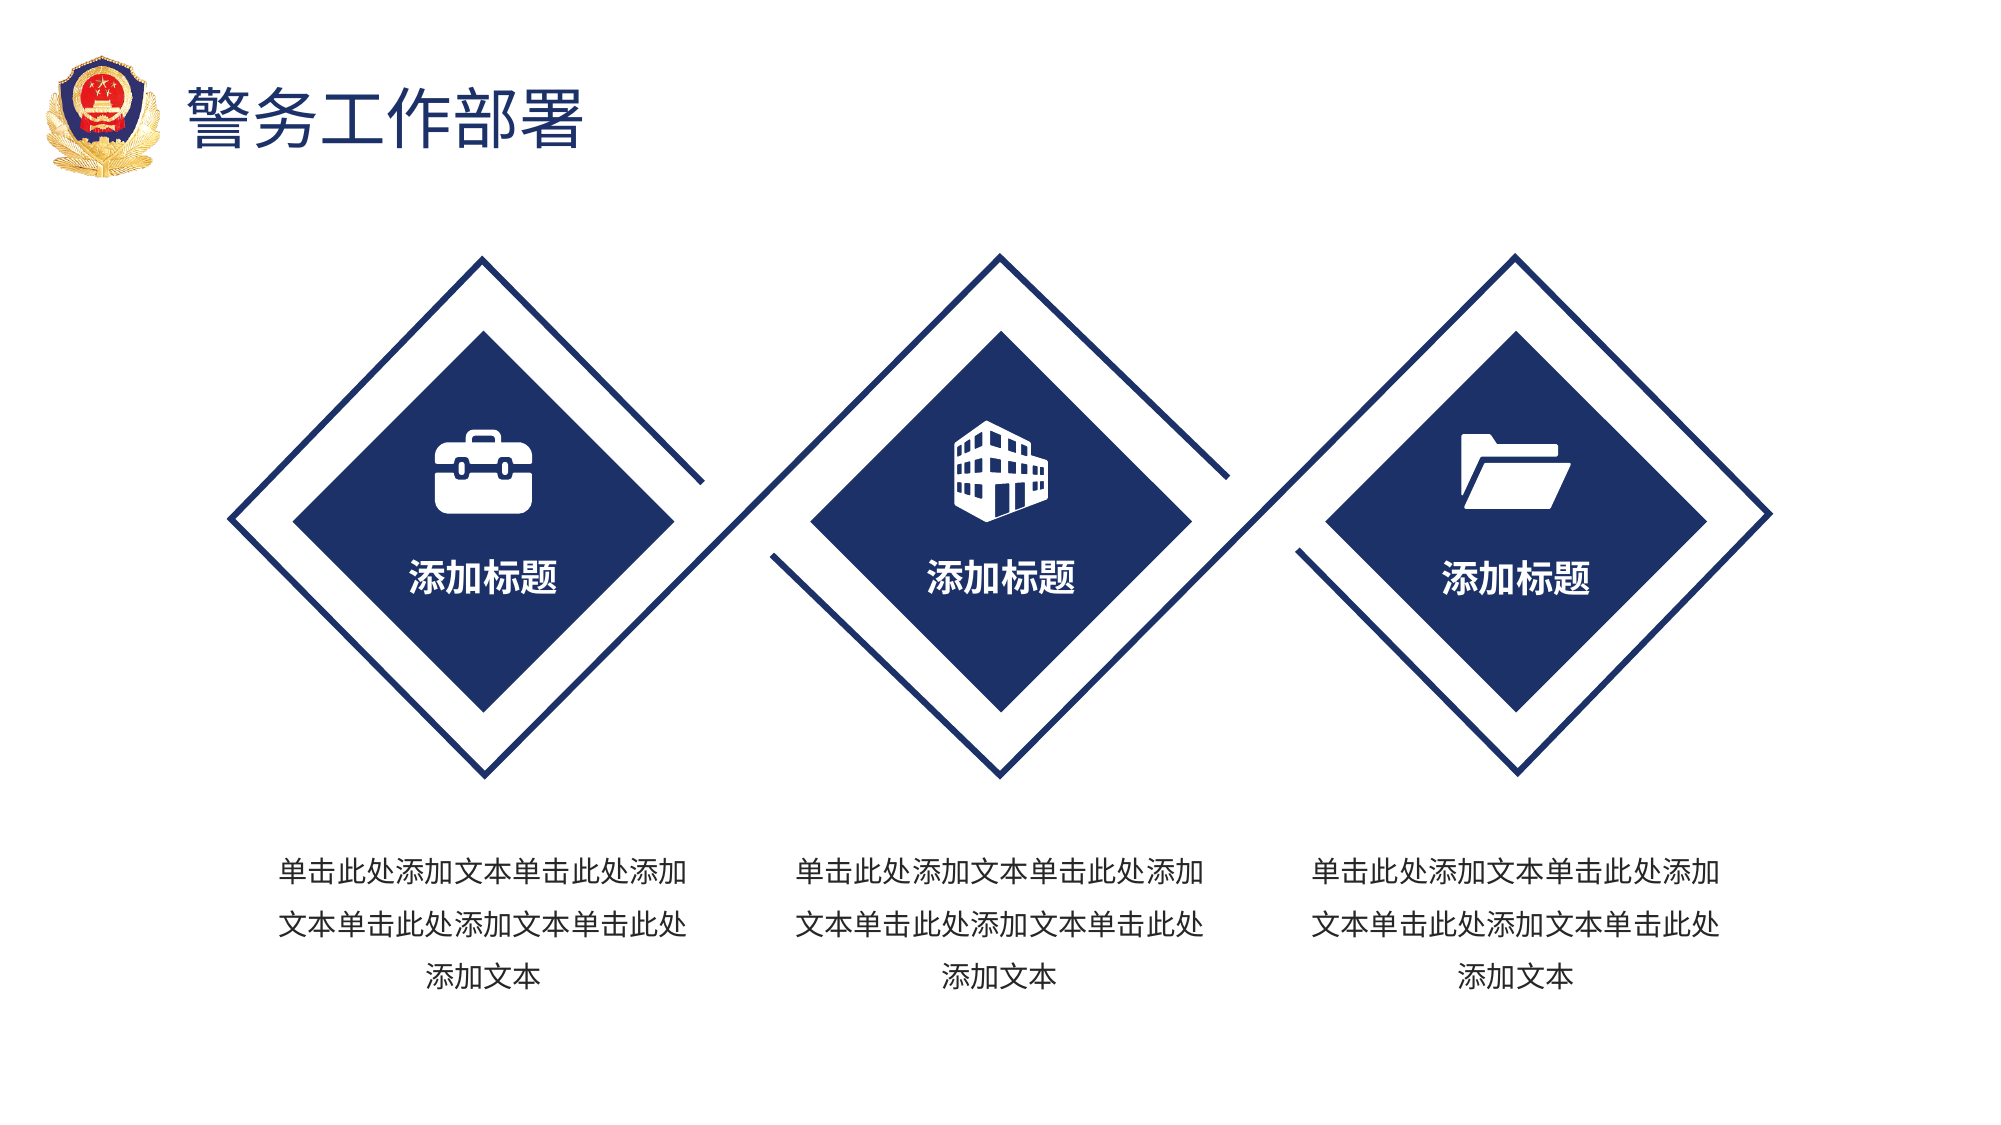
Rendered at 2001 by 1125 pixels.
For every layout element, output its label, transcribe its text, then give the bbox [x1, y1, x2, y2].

text_box 单击此处添加文本单击此处添加文本单击此处添加文本单击此处添加文本 [778, 828, 1222, 1001]
text_box 单击此处添加文本单击此处添加文本单击此处添加文本单击此处添加文本 [1294, 828, 1738, 1001]
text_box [1325, 330, 1708, 713]
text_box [32, 42, 825, 186]
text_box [292, 330, 675, 713]
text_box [810, 330, 1193, 713]
text_box 单击此处添加文本单击此处添加文本单击此处添加文本单击此处添加文本 [261, 828, 706, 1001]
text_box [230, 257, 1769, 776]
